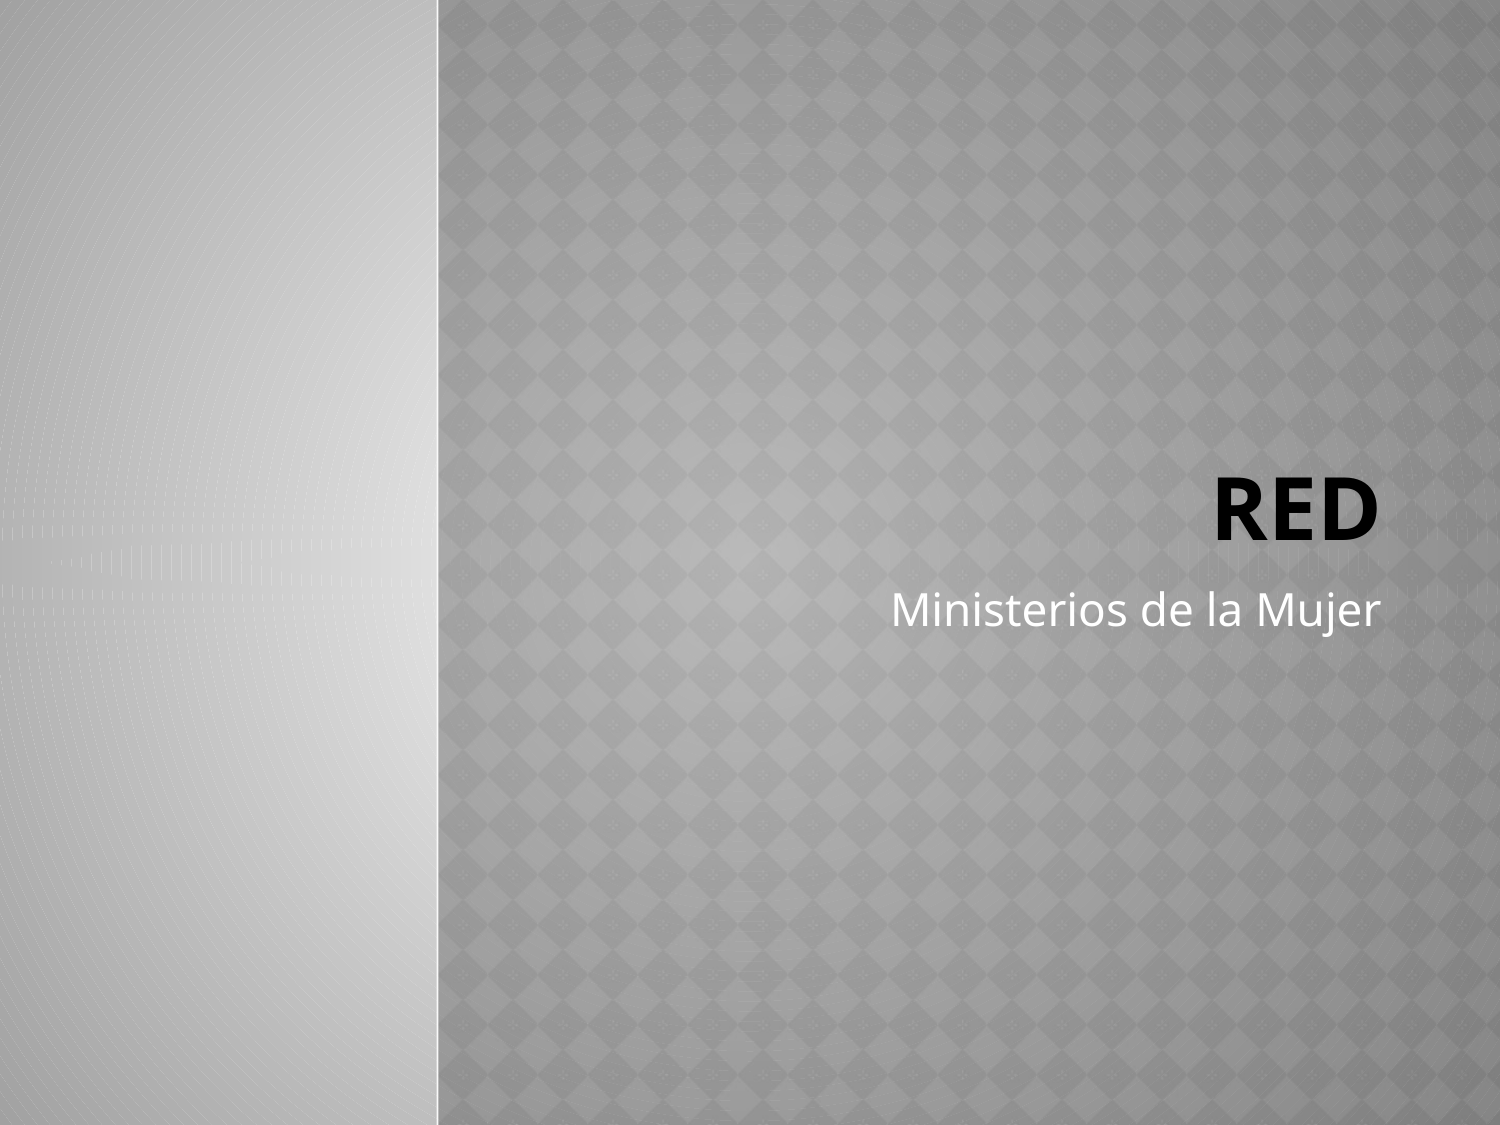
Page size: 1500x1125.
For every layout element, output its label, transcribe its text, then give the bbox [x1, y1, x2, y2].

subtitle Ministerios de la Mujer [550, 580, 1390, 762]
title RED [552, 87, 1390, 558]
